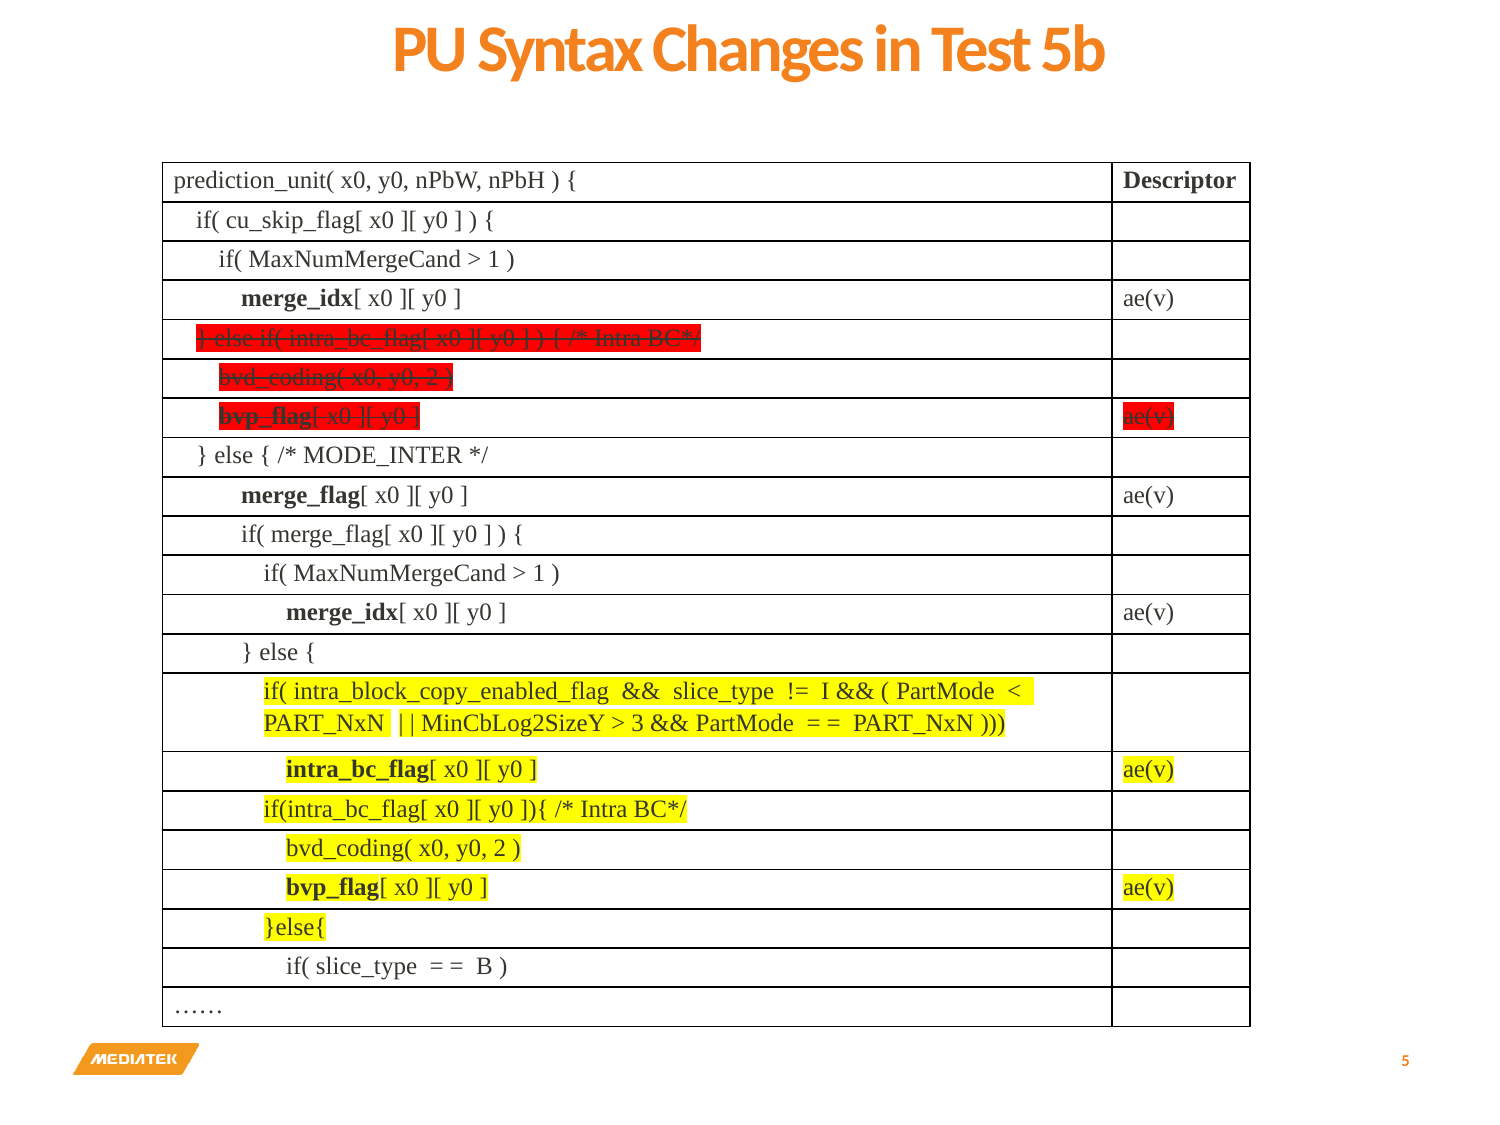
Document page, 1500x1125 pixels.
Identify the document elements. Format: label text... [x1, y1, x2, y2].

title PU Syntax Changes in Test 5b [75, 12, 1425, 200]
table_cell ae(v) [1113, 752, 1249, 790]
picture [73, 1043, 199, 1075]
table_cell [1113, 203, 1249, 240]
table_cell [1113, 242, 1249, 279]
table_cell if( merge_flag[ x0 ][ y0 ] ) { [163, 517, 1111, 554]
table_cell bvd_coding( x0, y0, 2 ) [163, 360, 1111, 397]
table_cell ae(v) [1113, 281, 1249, 319]
table_cell ae(v) [1113, 595, 1249, 633]
table_cell [1113, 988, 1249, 1026]
table_cell ae(v) [1113, 478, 1249, 515]
table_cell [1113, 517, 1249, 554]
table_header Descriptor [1113, 163, 1249, 201]
table_cell [1113, 674, 1249, 751]
table_cell [1113, 556, 1249, 594]
table_cell bvd_coding( x0, y0, 2 ) [163, 831, 1111, 869]
table_cell [1113, 949, 1249, 986]
table_cell …… [163, 988, 1111, 1026]
table_cell if( MaxNumMergeCand > 1 ) [163, 242, 1111, 279]
table_cell [1113, 910, 1249, 947]
table_cell if( slice_type = = B ) [163, 949, 1111, 986]
table_cell if( MaxNumMergeCand > 1 ) [163, 556, 1111, 594]
table_cell if( cu_skip_flag[ x0 ][ y0 ] ) { [163, 203, 1111, 240]
table_cell merge_idx[ x0 ][ y0 ] [163, 595, 1111, 633]
table_cell if(intra_bc_flag[ x0 ][ y0 ]){ /* Intra BC*/ [163, 792, 1111, 829]
slide_number 5 [1251, 1029, 1425, 1090]
table_cell ae(v) [1113, 870, 1249, 908]
table_cell } else { /* MODE_INTER */ [163, 438, 1111, 476]
table_cell merge_idx[ x0 ][ y0 ] [163, 281, 1111, 319]
table_cell [1113, 792, 1249, 829]
table_cell [1113, 635, 1249, 672]
table_cell bvp_flag[ x0 ][ y0 ] [163, 870, 1111, 908]
table_cell merge_flag[ x0 ][ y0 ] [163, 478, 1111, 515]
table_cell ae(v) [1113, 399, 1249, 437]
table_cell if( intra_block_copy_enabled_flag && slice_type != I && ( PartMode < PART_NxN | | MinCbLog2SizeY > 3 && PartMode = = PART_NxN ))) [163, 674, 1111, 751]
table_cell intra_bc_flag[ x0 ][ y0 ] [163, 752, 1111, 790]
table_cell }else{ [163, 910, 1111, 947]
table_cell [1113, 360, 1249, 397]
table_cell } else { [163, 635, 1111, 672]
table_cell bvp_flag[ x0 ][ y0 ] [163, 399, 1111, 437]
table_cell [1113, 438, 1249, 476]
table_cell [1113, 831, 1249, 869]
table_cell [1113, 320, 1249, 358]
table_cell } else if( intra_bc_flag[ x0 ][ y0 ] ) { /* Intra BC*/ [163, 320, 1111, 358]
table_header prediction_unit( x0, y0, nPbW, nPbH ) { [163, 163, 1111, 201]
